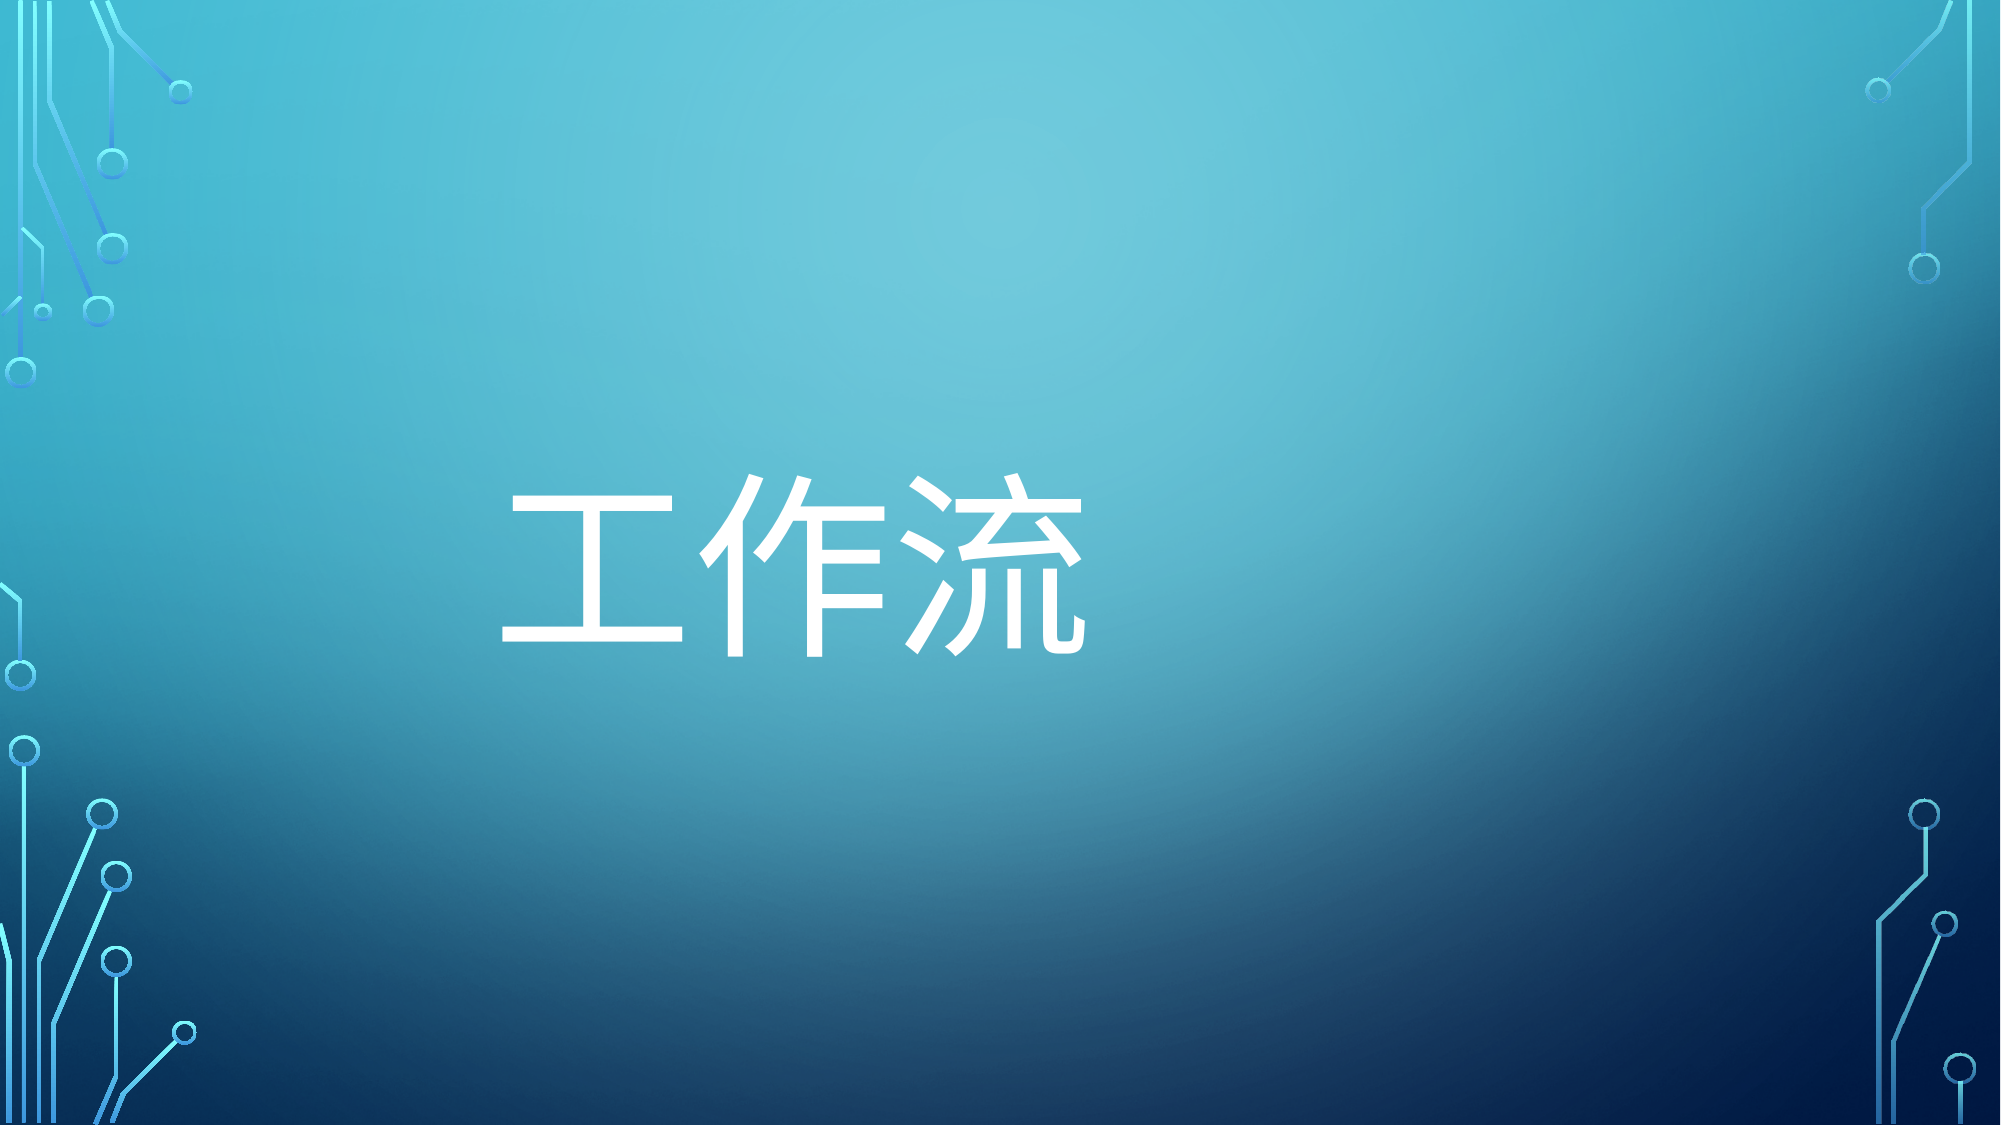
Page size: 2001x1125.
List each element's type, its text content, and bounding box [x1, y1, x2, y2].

text_box 工作流 [477, 433, 1108, 689]
